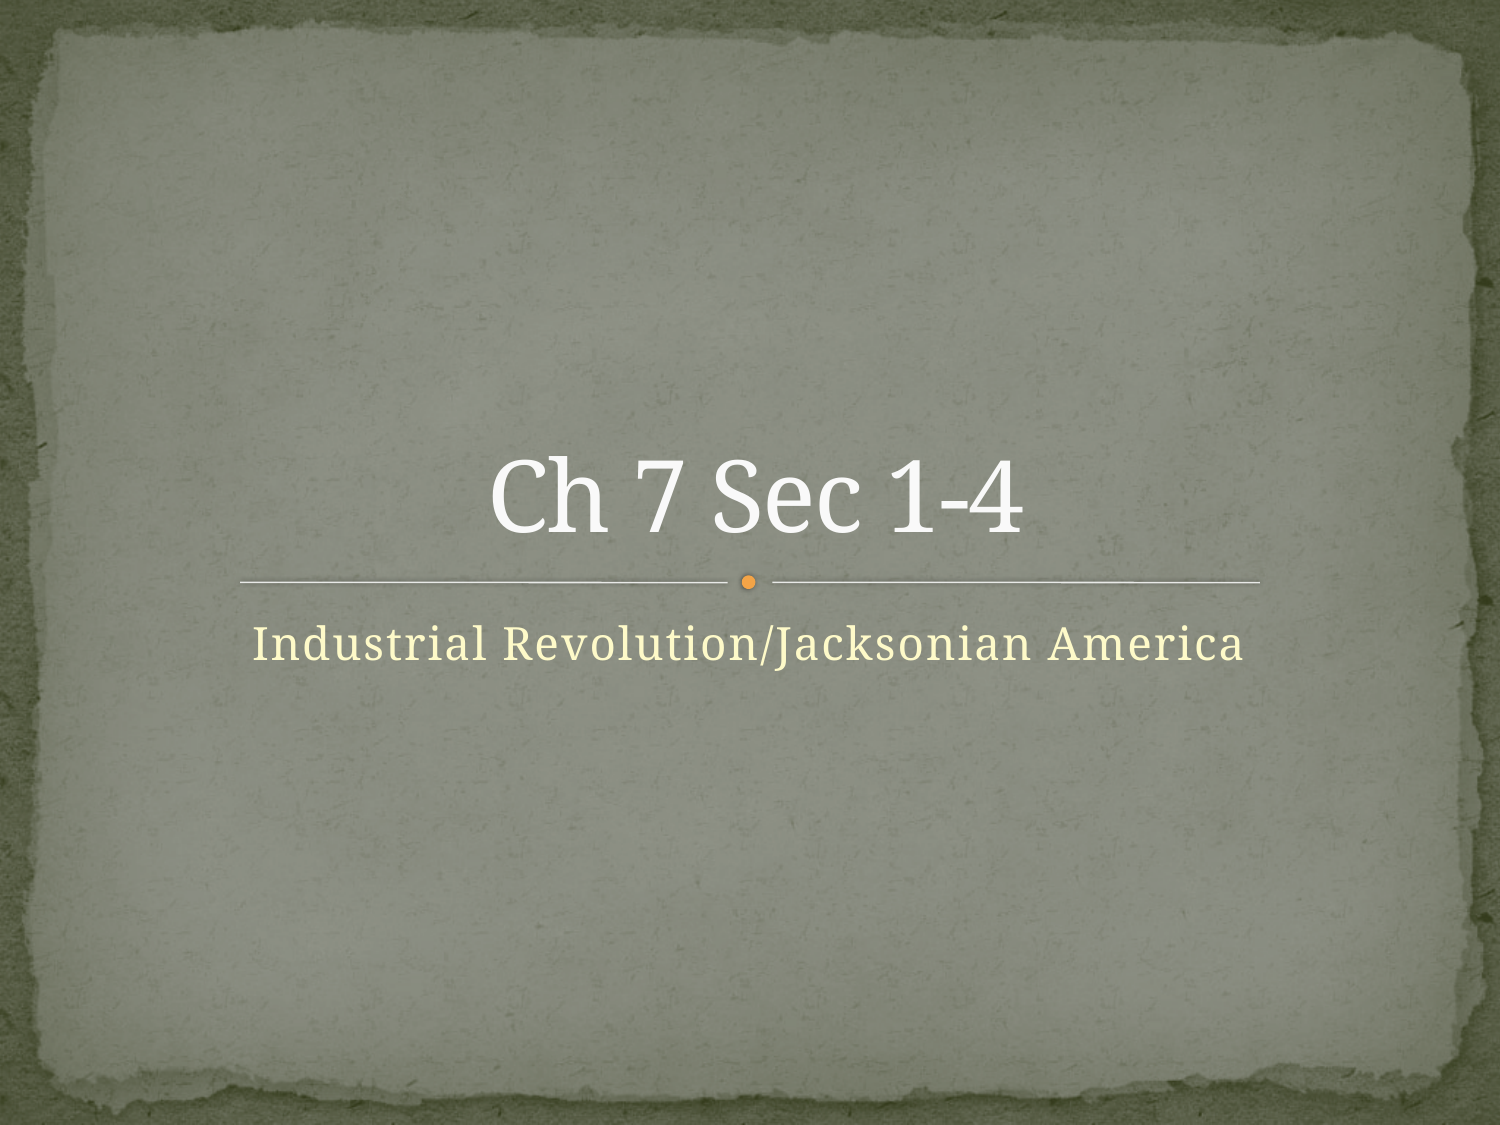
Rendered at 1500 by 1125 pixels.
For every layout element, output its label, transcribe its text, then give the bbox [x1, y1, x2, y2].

title Ch 7 Sec 1-4 [74, 235, 1438, 561]
subtitle Industrial Revolution/Jacksonian America [75, 606, 1438, 795]
